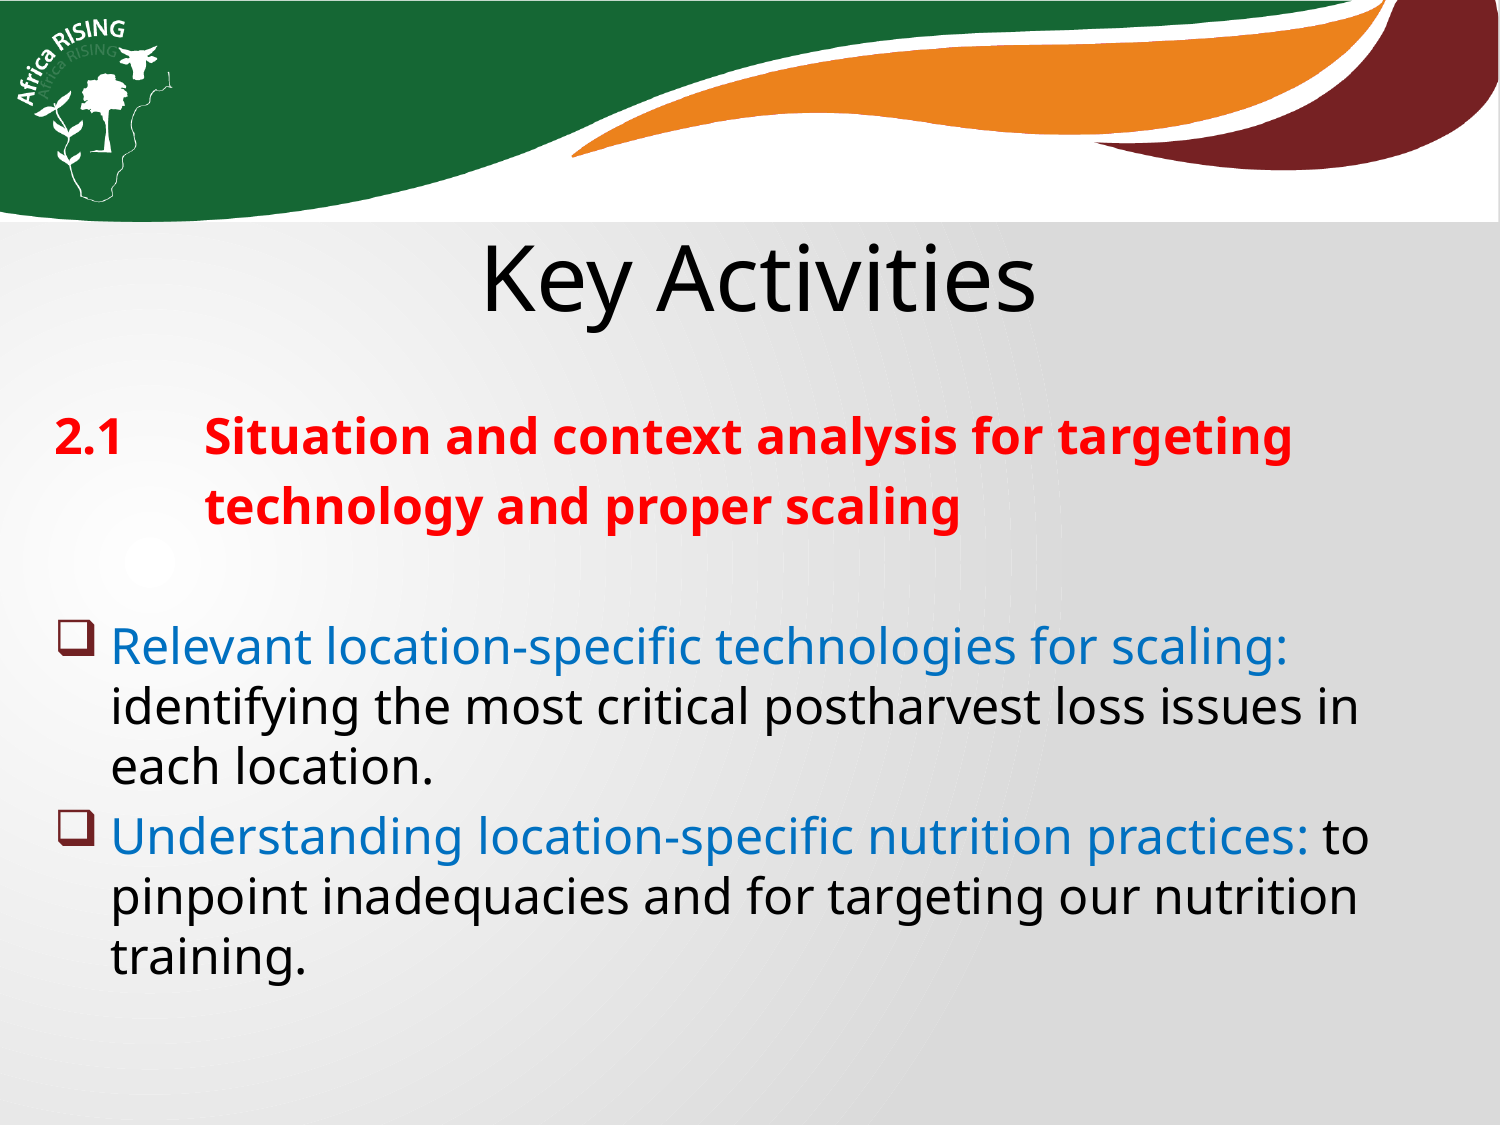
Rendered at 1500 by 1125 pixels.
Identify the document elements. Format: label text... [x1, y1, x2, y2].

text_box Key Activities [0, 212, 1500, 350]
picture [0, 0, 1499, 212]
text_box 2.1 Situation and context analysis for targeting technology and proper scaling Relevant location-specific technologies for scaling: identifying the most critical postharvest loss issues in each location. Understanding location-specific nutrition practices: to pinpoint inadequacies and for targeting our nutrition training. [17, 397, 1483, 1047]
